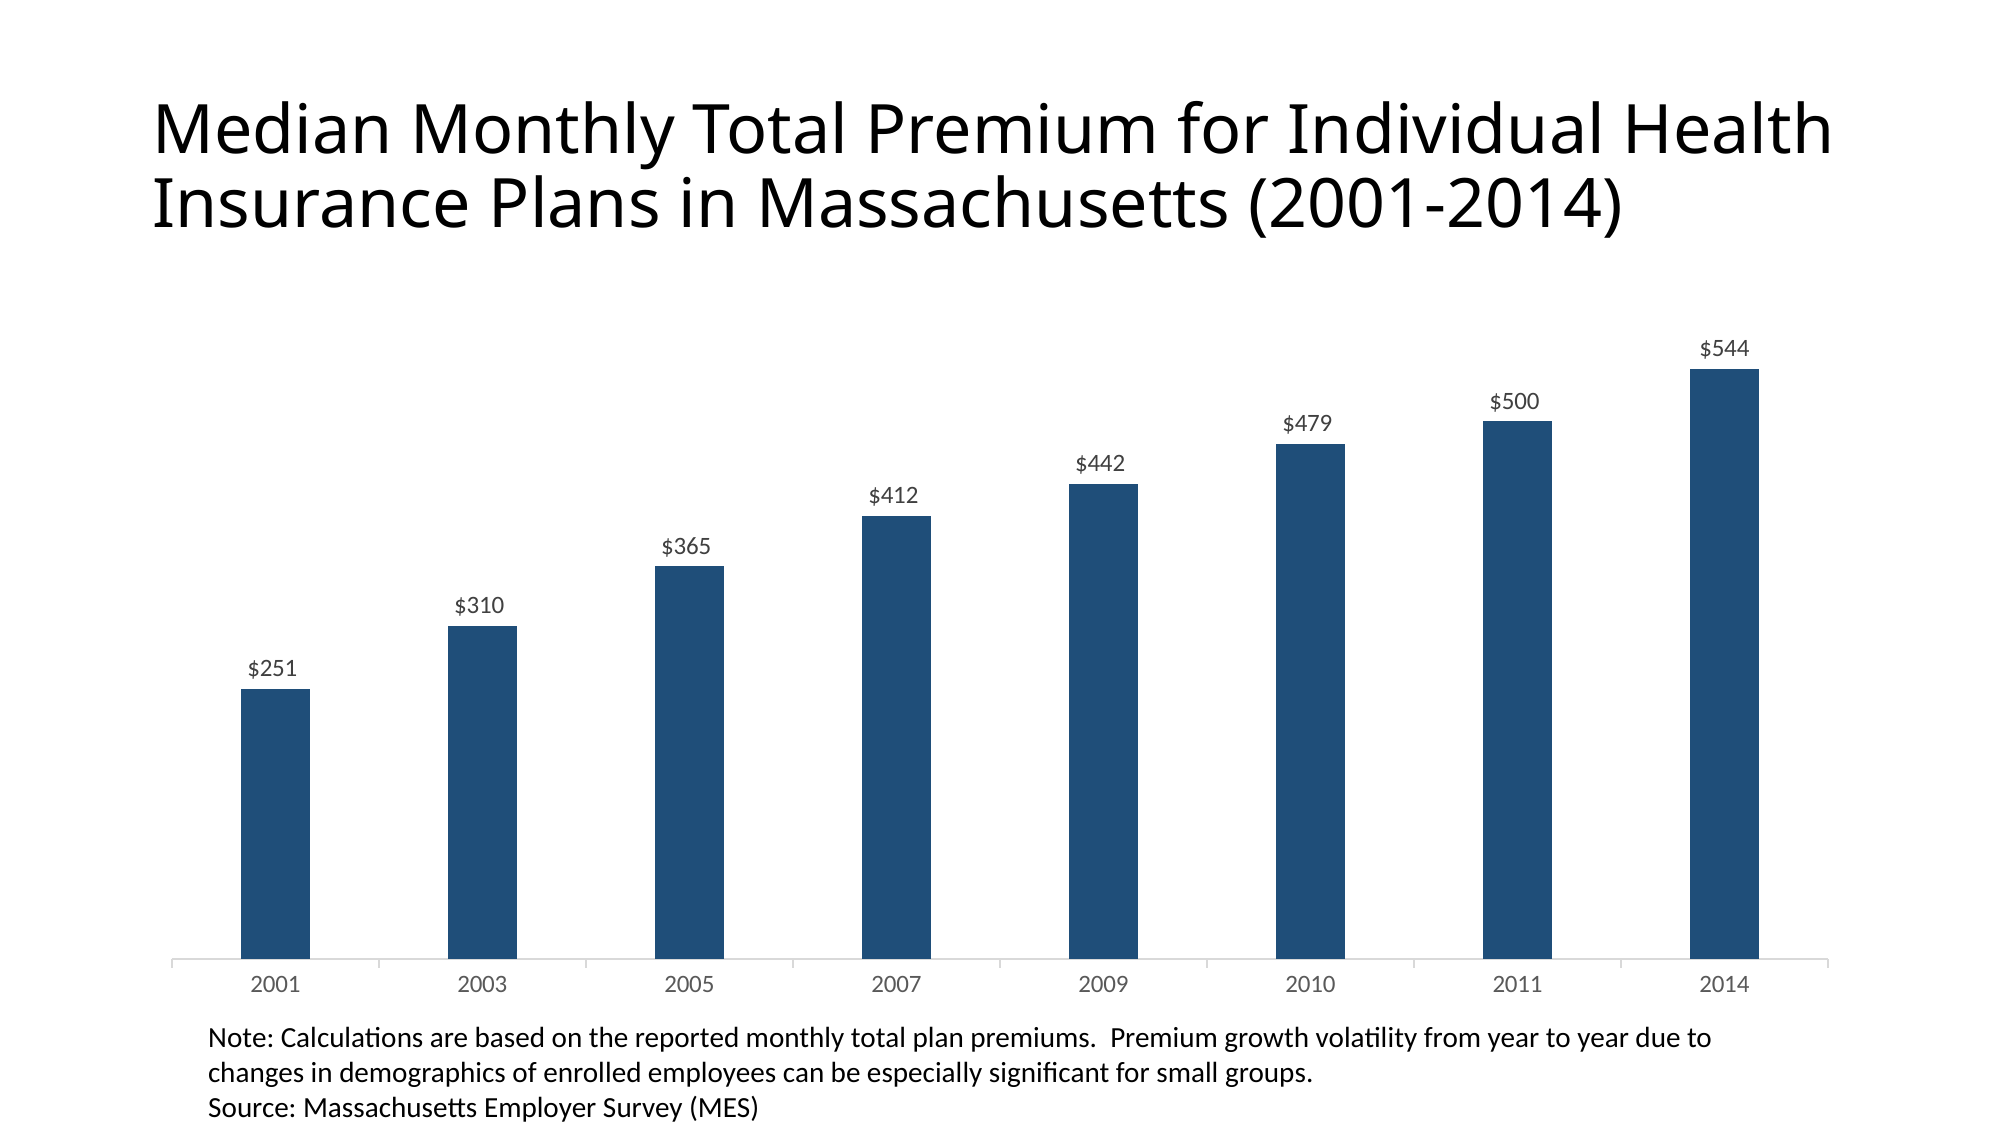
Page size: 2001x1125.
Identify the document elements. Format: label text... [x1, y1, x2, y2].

chart [137, 299, 1863, 1014]
title Median Monthly Total Premium for Individual Health Insurance Plans in Massachusetts (2001-2014) [137, 59, 1863, 278]
text_box Note: Calculations are based on the reported monthly total plan premiums. Premium growth volatility from year to year due to changes in demographics of enrolled employees can be especially significant for small groups. Source: Massachusetts Employer Survey (MES) [193, 1014, 1807, 1125]
